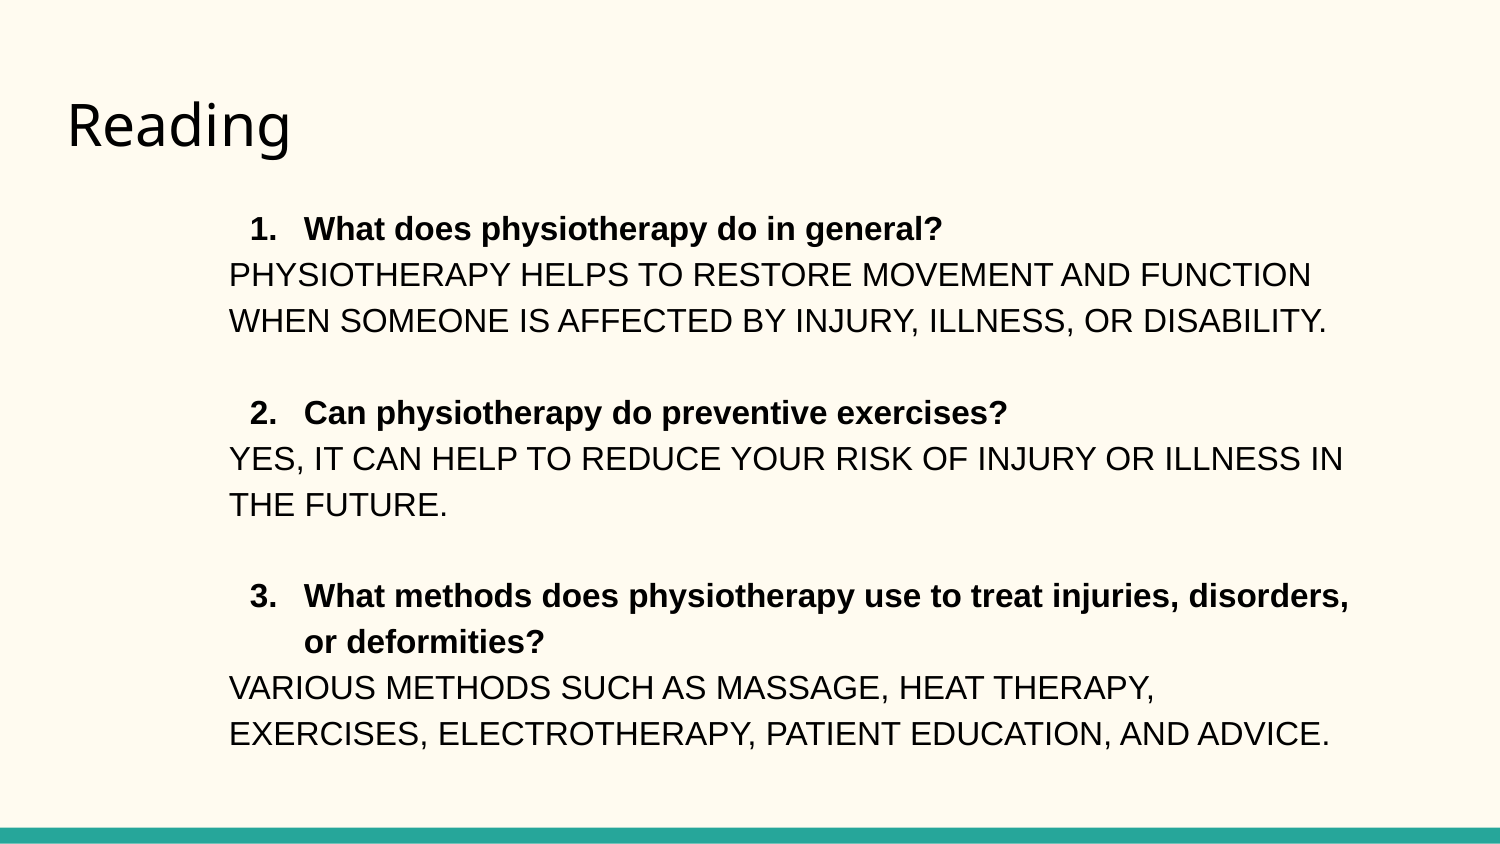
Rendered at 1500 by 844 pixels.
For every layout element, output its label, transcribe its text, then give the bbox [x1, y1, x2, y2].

list What does physiotherapy do in general? PHYSIOTHERAPY HELPS TO RESTORE MOVEMENT AND FUNCTION WHEN SOMEONE IS AFFECTED BY INJURY, ILLNESS, OR DISABILITY. Can physiotherapy do preventive exercises? YES, IT CAN HELP TO REDUCE YOUR RISK OF INJURY OR ILLNESS IN THE FUTURE. What methods does physiotherapy use to treat injuries, disorders, or deformities? VARIOUS METHODS SUCH AS MASSAGE, HEAT THERAPY, EXERCISES, ELECTROTHERAPY, PATIENT EDUCATION, AND ADVICE. [213, 186, 1368, 604]
title Reading [51, 72, 1449, 174]
